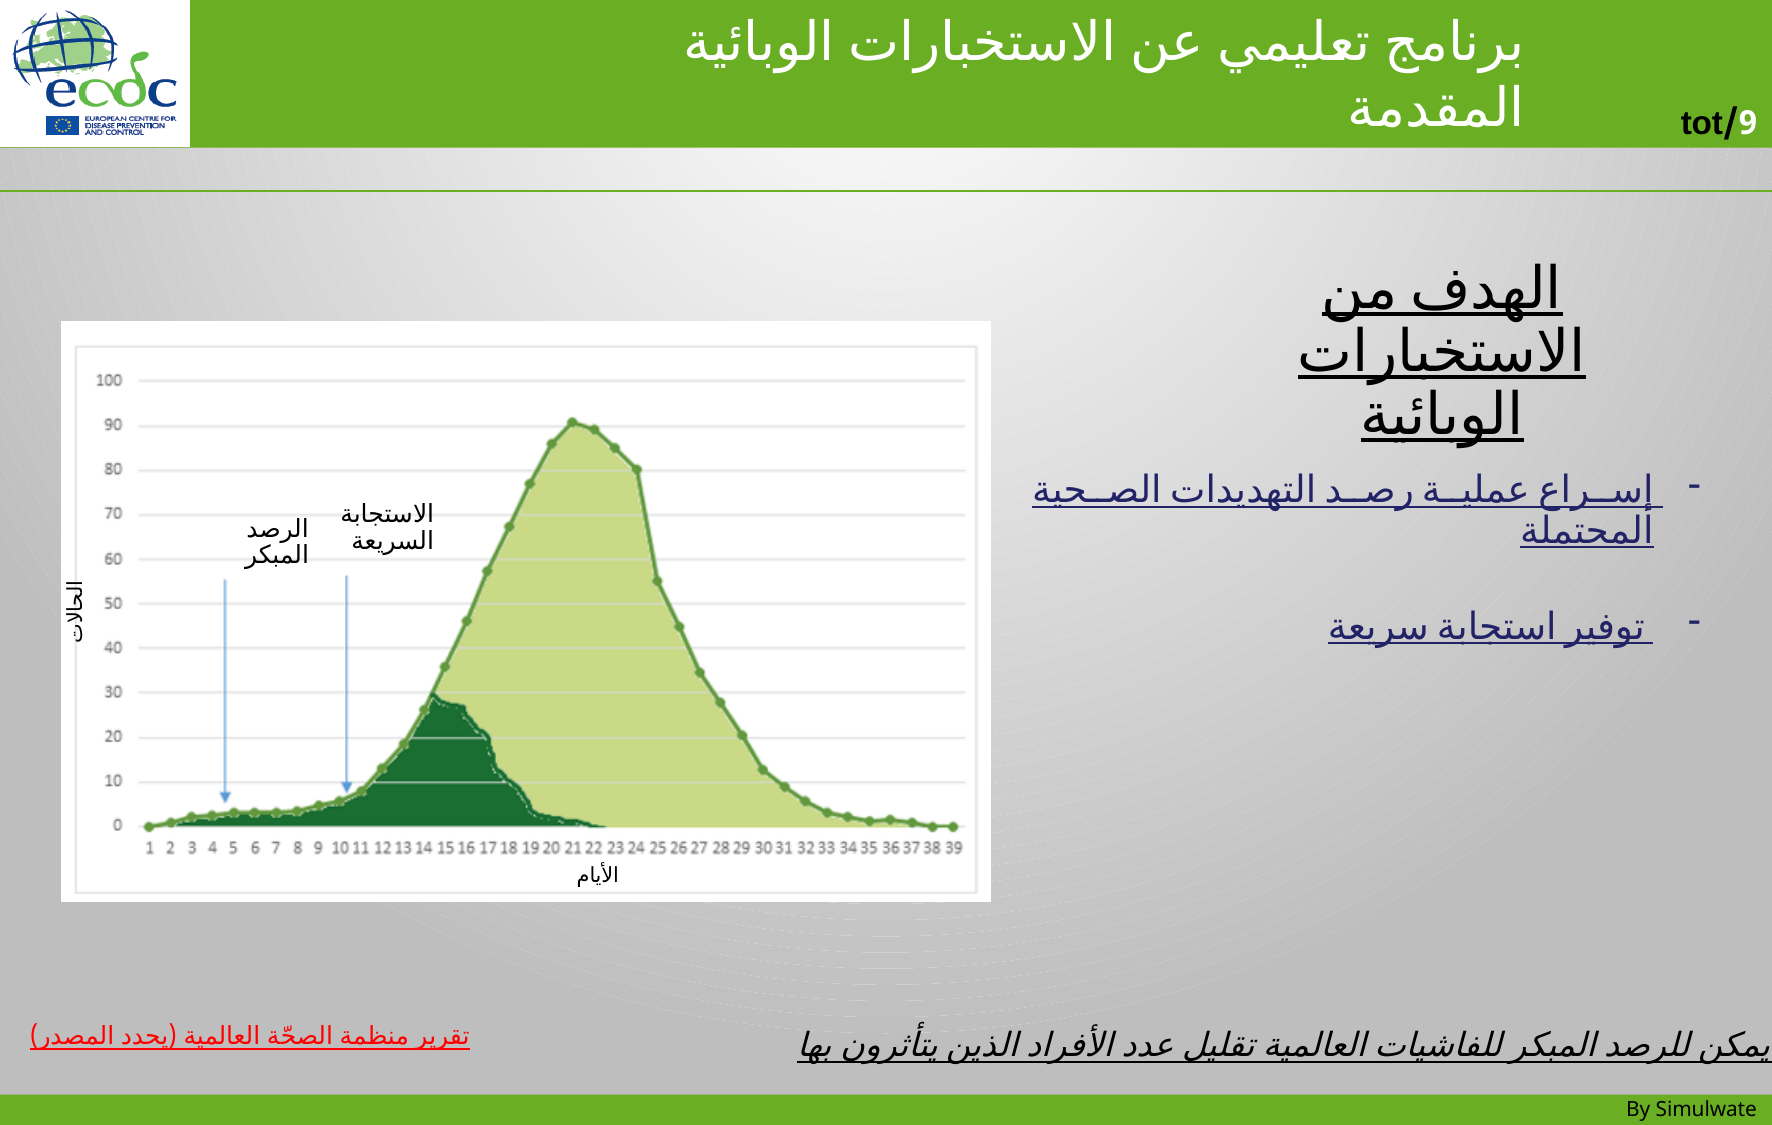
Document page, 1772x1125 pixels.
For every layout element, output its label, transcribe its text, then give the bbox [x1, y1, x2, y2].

text_box إسراع عملية رصد التهديدات الصحية المحتملة توفير استجابة سريعة [1017, 463, 1716, 655]
text_box يمكن للرصد المبكر للفاشيات العالمية تقليل عدد الأفراد الذين يتأثرون بها [716, 1020, 1772, 1071]
picture [0, 0, 190, 147]
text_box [56, 321, 991, 902]
text_box تقرير منظمة الصحّة العالمية (يحدد المصدر) [0, 1016, 520, 1058]
text_box الهدف من الاستخبارات الوبائية [1218, 250, 1666, 455]
